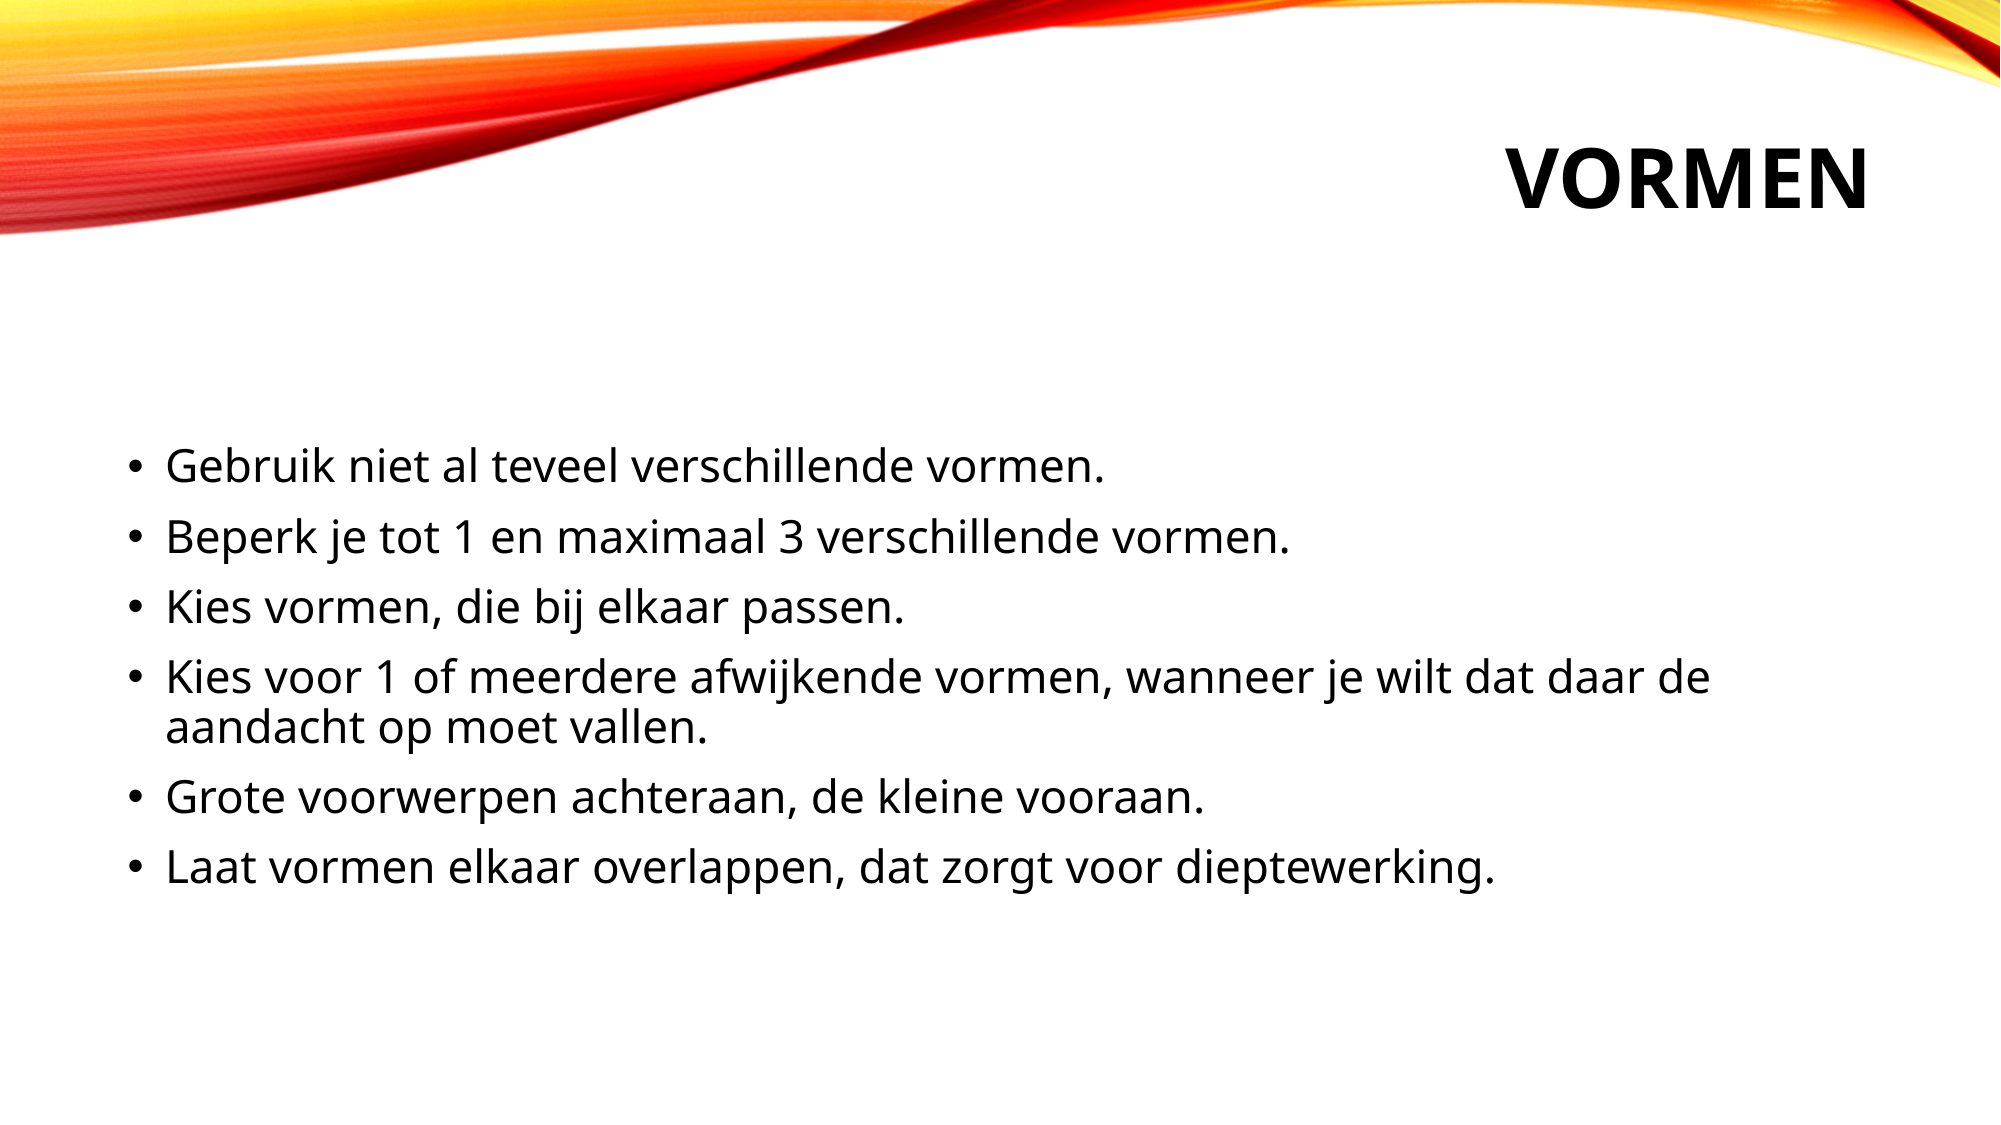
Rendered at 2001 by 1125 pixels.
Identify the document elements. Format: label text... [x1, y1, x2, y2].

picture [0, 0, 2000, 237]
list Gebruik niet al teveel verschillende vormen. Beperk je tot 1 en maximaal 3 verschillende vormen. Kies vormen, die bij elkaar passen. Kies voor 1 of meerdere afwijkende vormen, wanneer je wilt dat daar de aandacht op moet vallen. Grote voorwerpen achteraan, de kleine vooraan. Laat vormen elkaar overlappen, dat zorgt voor dieptewerking. [112, 360, 1888, 1021]
title Vormen [474, 125, 1888, 338]
